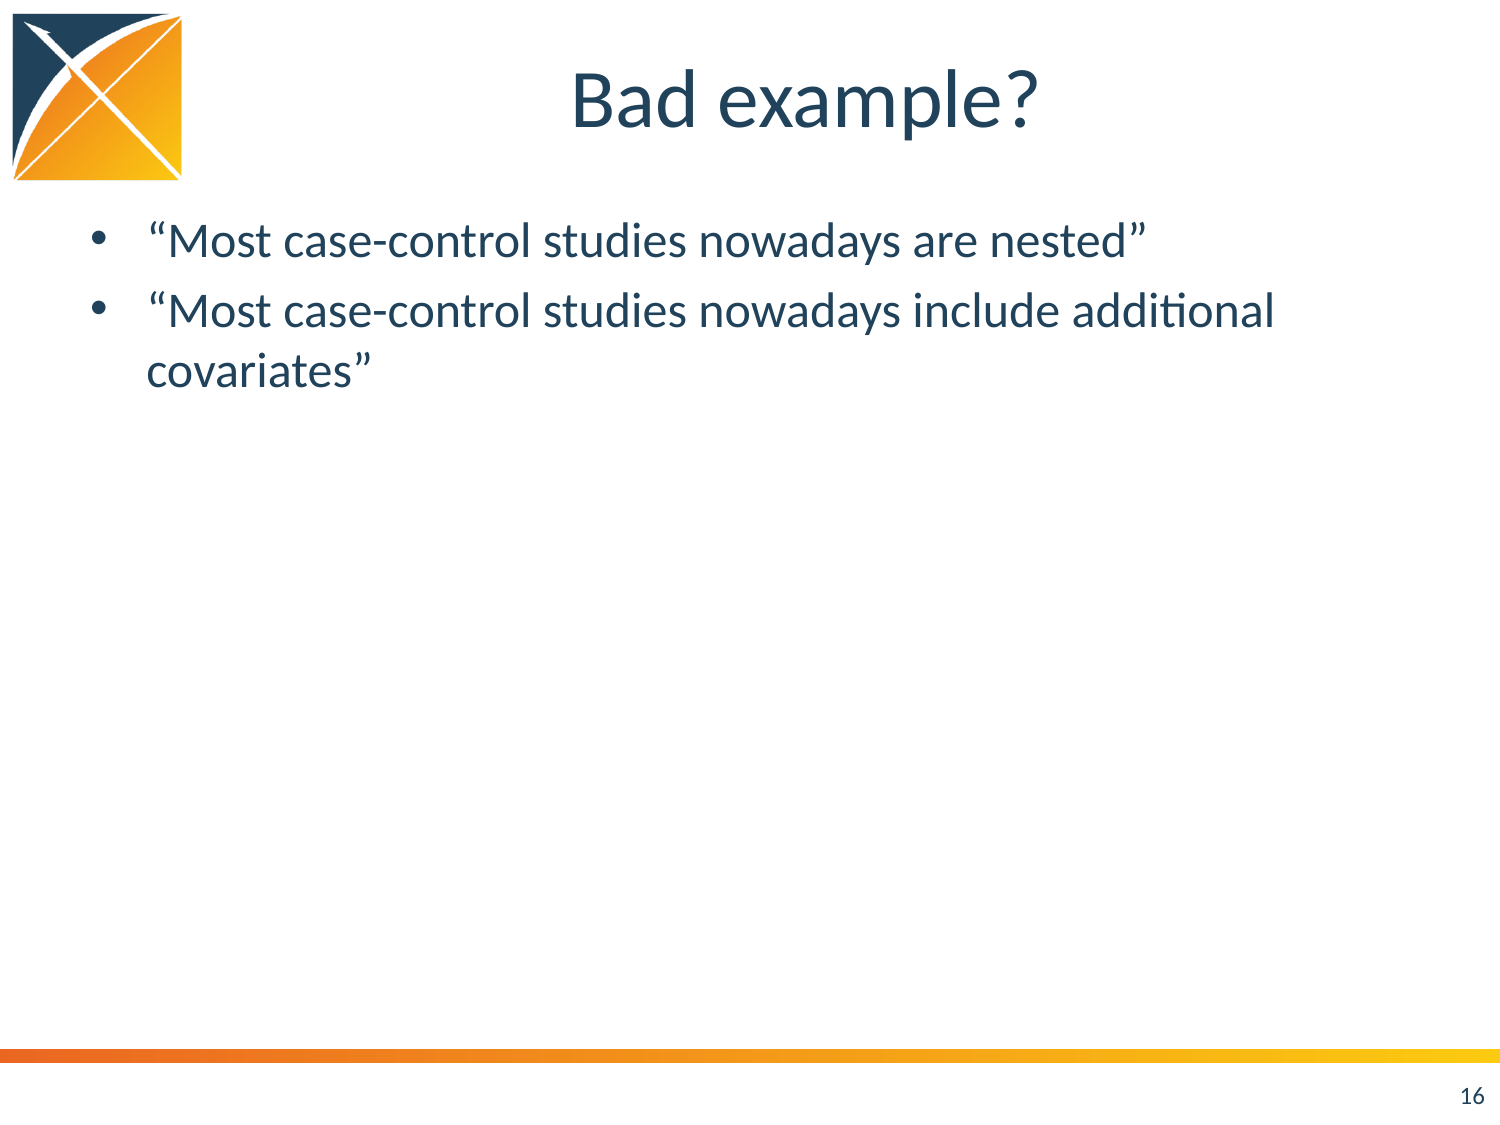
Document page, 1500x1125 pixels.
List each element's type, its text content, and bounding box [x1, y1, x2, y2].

slide_number 16 [1149, 1065, 1500, 1125]
picture [0, 0, 206, 200]
list “Most case-control studies nowadays are nested” “Most case-control studies nowadays include additional covariates” [75, 200, 1425, 1005]
title Bad example? [187, 24, 1425, 163]
